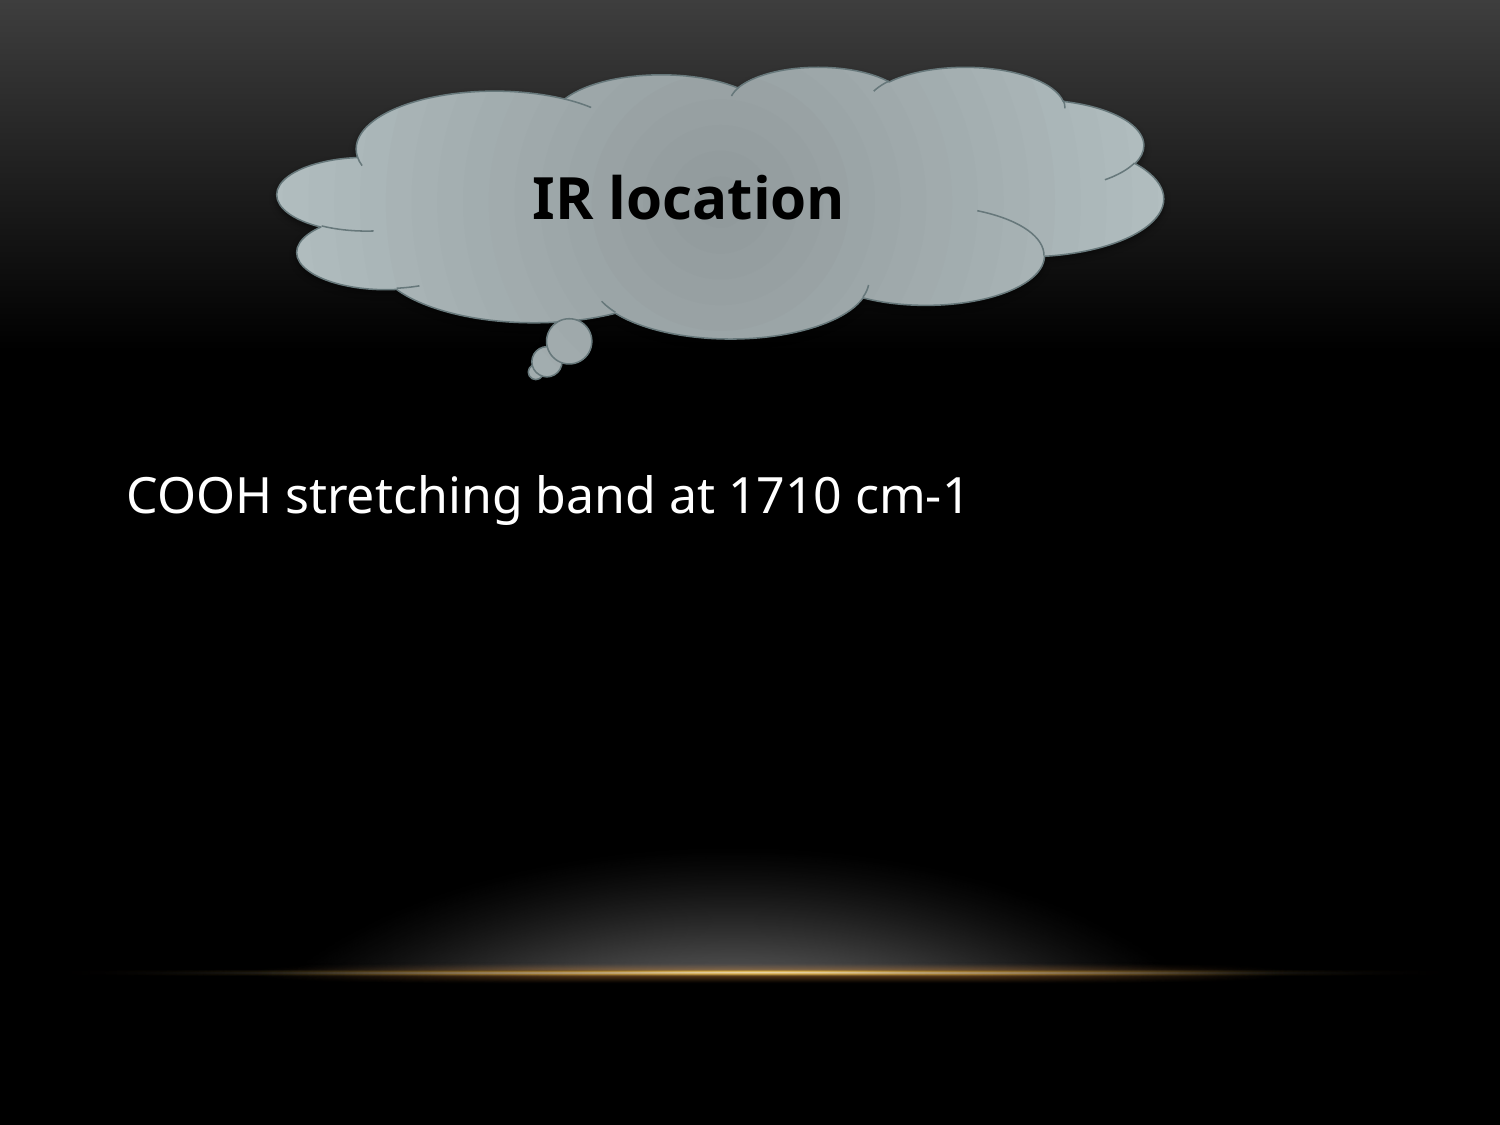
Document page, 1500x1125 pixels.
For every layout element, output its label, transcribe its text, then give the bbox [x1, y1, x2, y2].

text_box IR location [275, 66, 1165, 381]
text_box COOH stretching band at 1710 cm-1 [112, 456, 1306, 531]
picture [0, 0, 1500, 1125]
